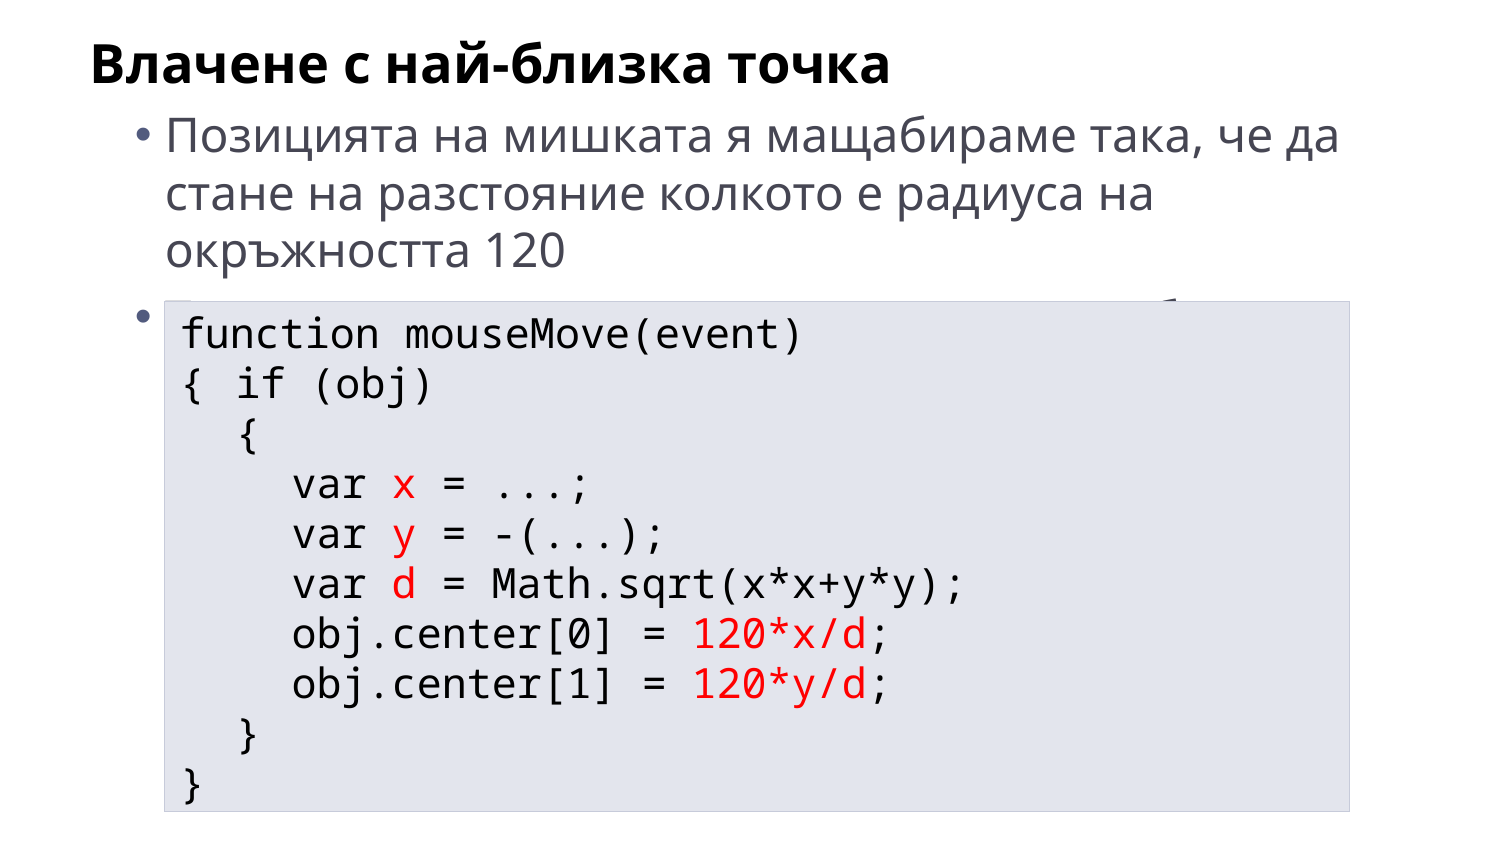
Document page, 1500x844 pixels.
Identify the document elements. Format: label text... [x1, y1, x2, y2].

list Влачене с най-близка точка Позицията на мишката я мащабираме така, че да стане на разстояние колкото е радиуса на окръжността 120 Тогава тя е вече позиция и на влачения обект [75, 21, 1475, 835]
text_box function mouseMove(event) { if (obj) { var x = ...; var y = -(...); var d = Math.sqrt(x*x+y*y); obj.center[0] = 120*x/d; obj.center[1] = 120*y/d; } } [164, 301, 1350, 812]
